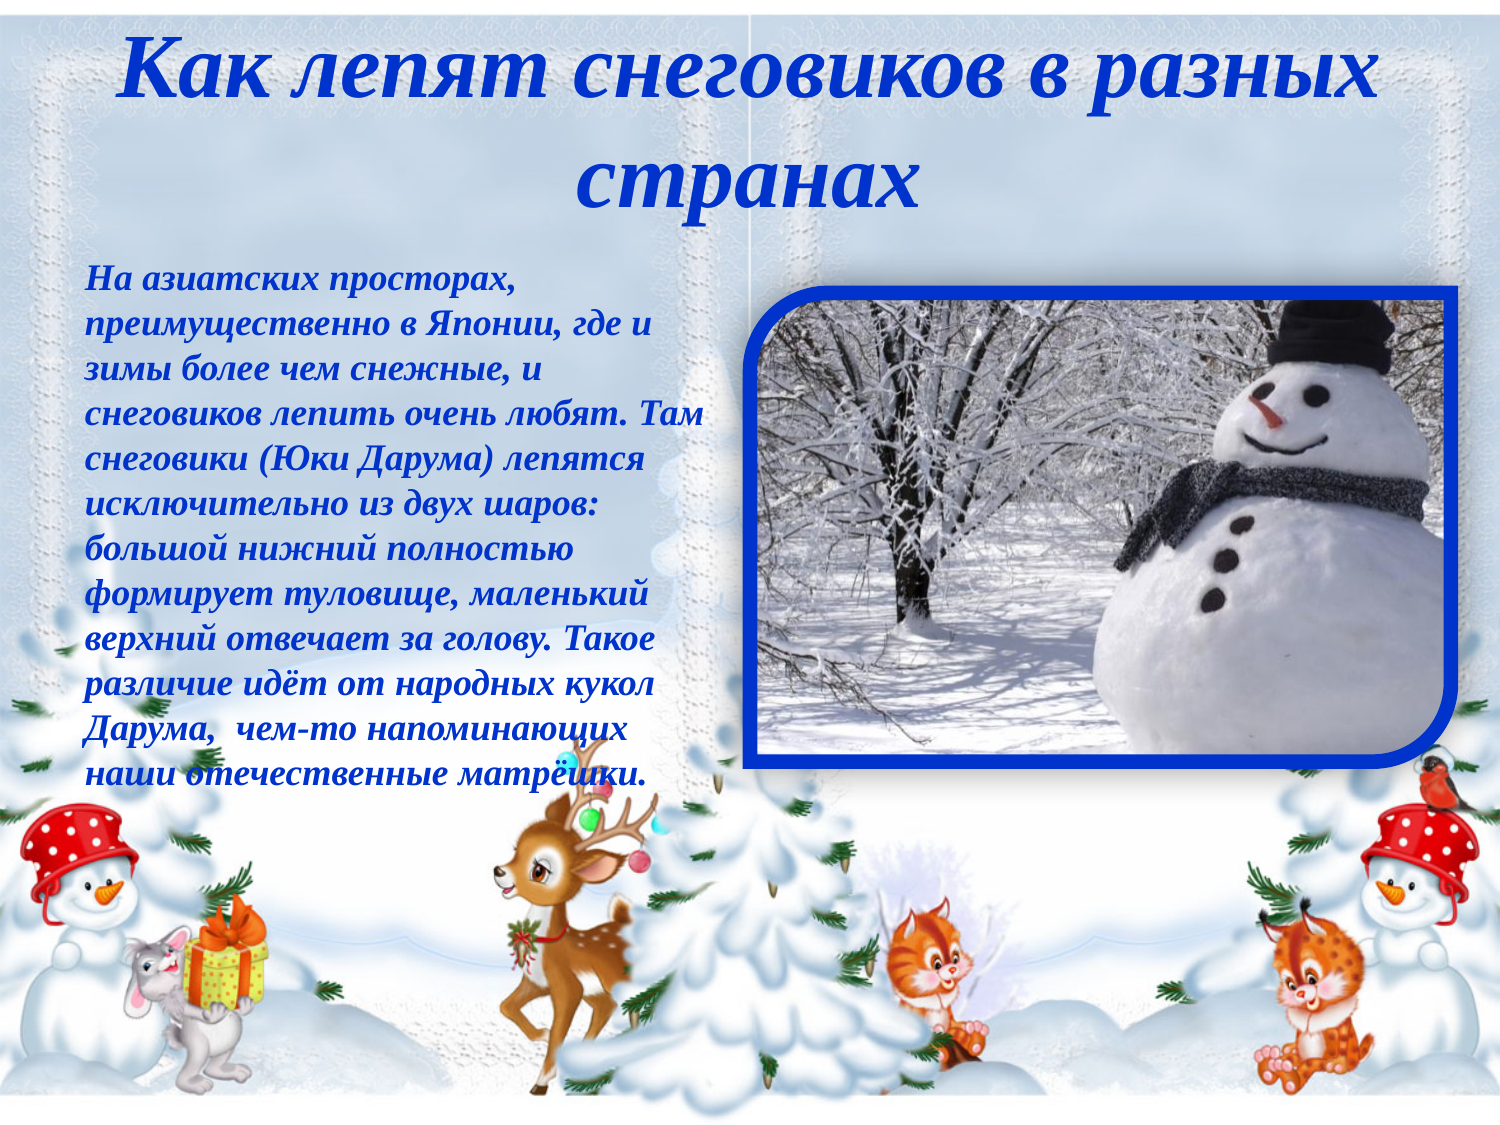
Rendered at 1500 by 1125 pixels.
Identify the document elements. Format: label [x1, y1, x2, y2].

list [749, 292, 1452, 762]
picture [0, 0, 1500, 1125]
